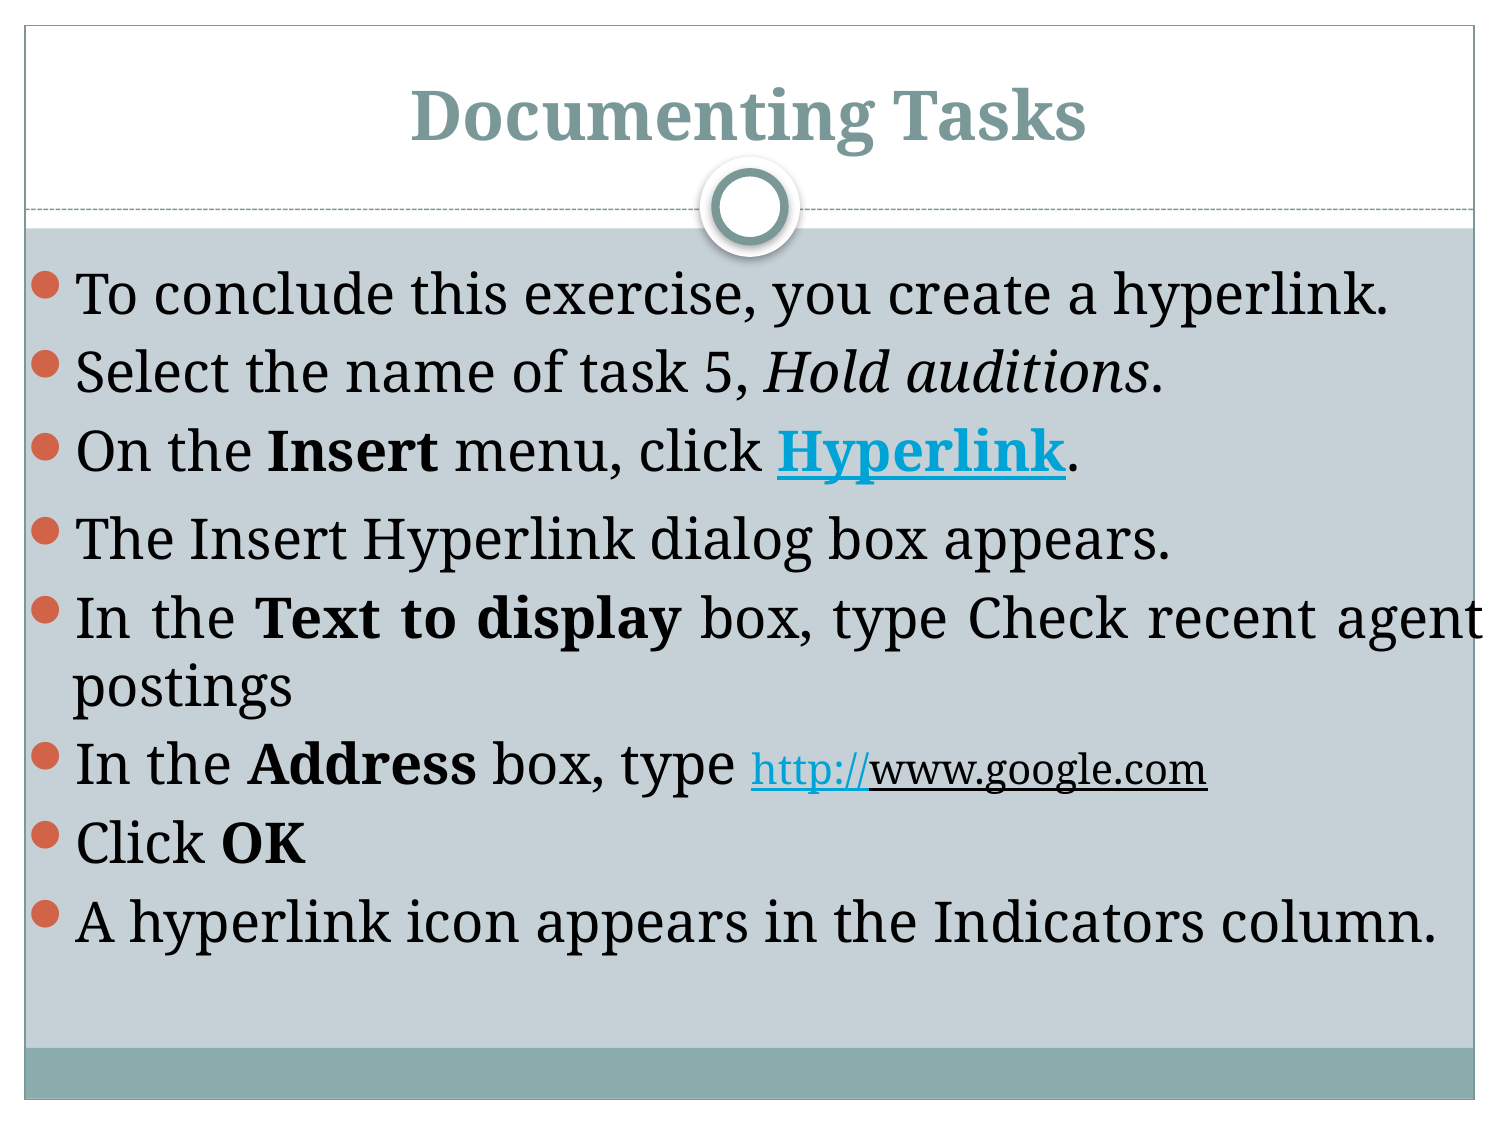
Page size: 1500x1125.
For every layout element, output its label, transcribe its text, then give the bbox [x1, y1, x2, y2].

title Documenting Tasks [49, 37, 1450, 162]
list To conclude this exercise, you create a hyperlink. Select the name of task 5, Hold auditions. On the Insert menu, click Hyperlink. The Insert Hyperlink dialog box appears. In the Text to display box, type Check recent agent postings In the Address box, type http://www.google.com Click OK A hyperlink icon appears in the Indicators column. [12, 250, 1500, 1063]
